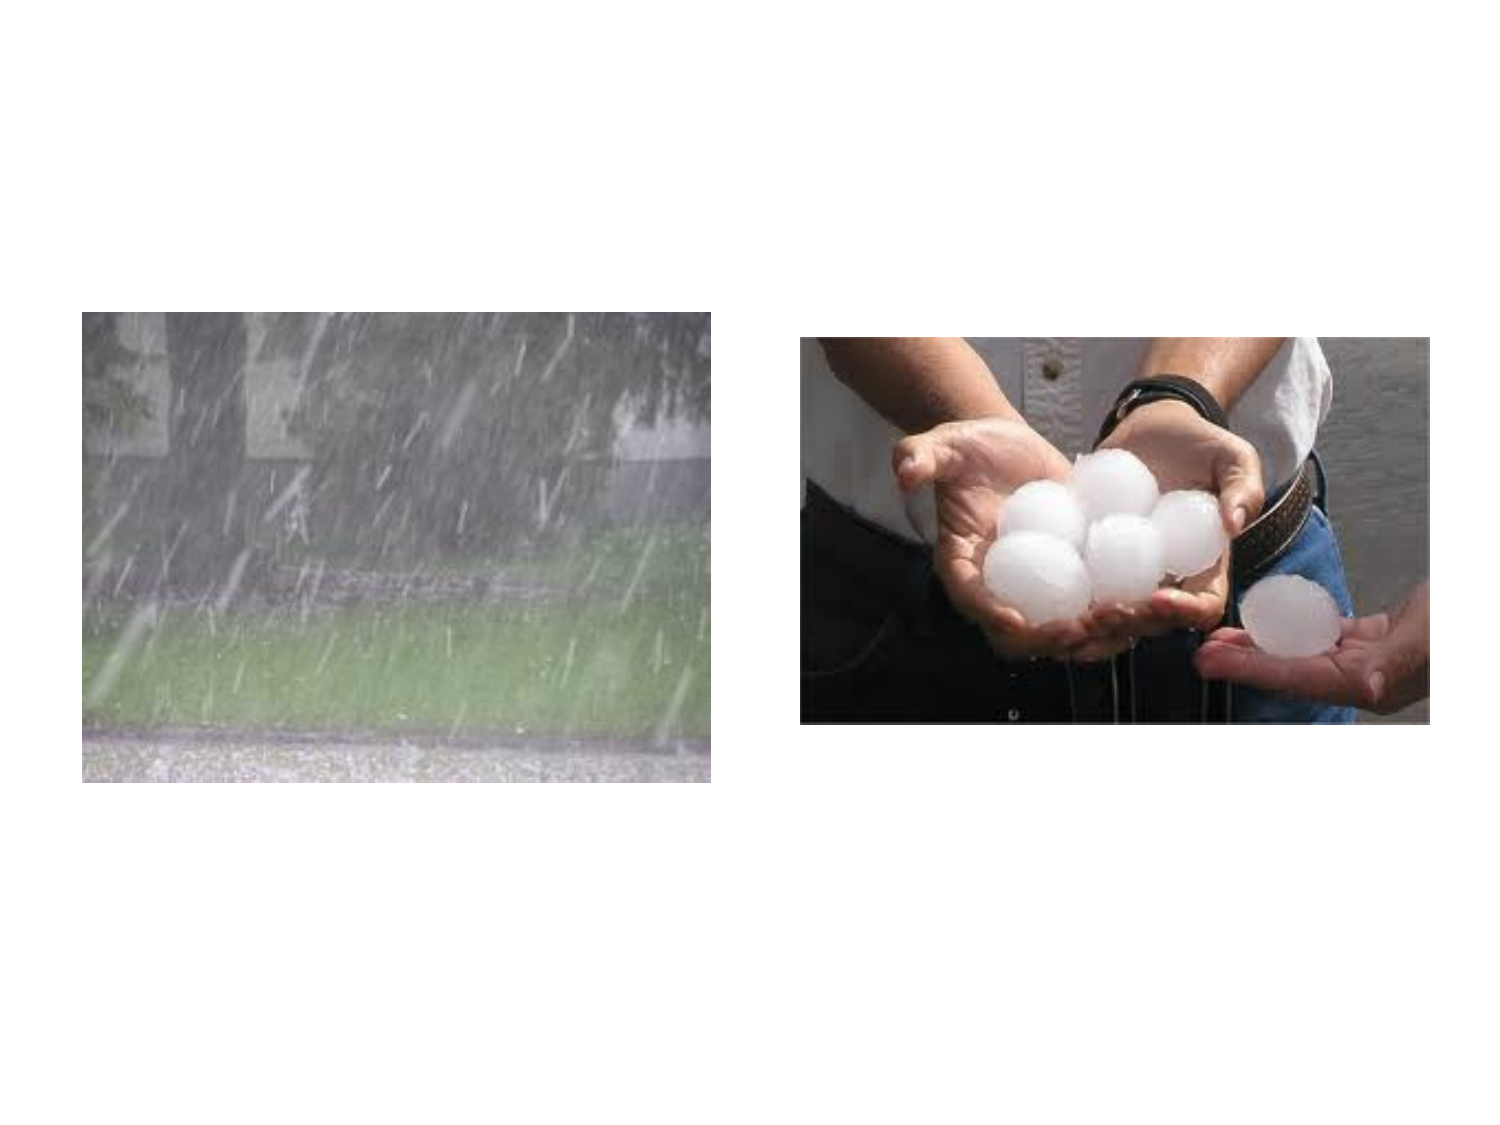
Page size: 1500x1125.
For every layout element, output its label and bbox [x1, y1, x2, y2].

picture [799, 337, 1430, 726]
picture [82, 312, 712, 783]
